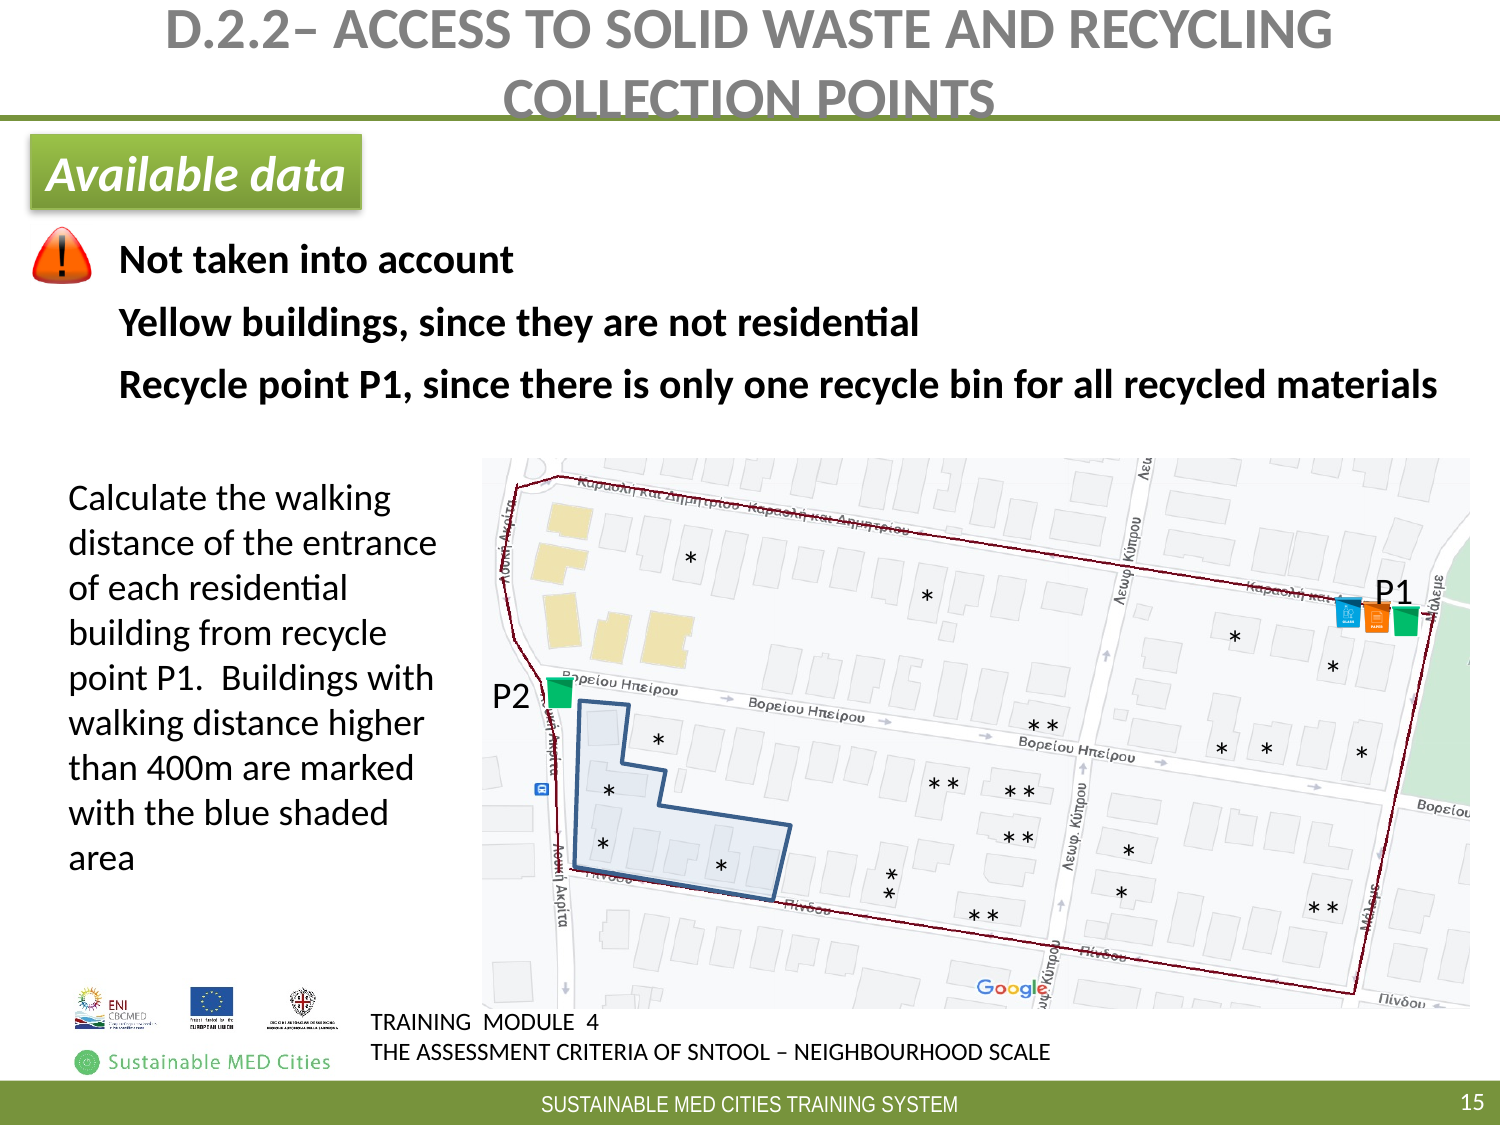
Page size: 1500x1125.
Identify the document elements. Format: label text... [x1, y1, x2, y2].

slide_number 15 [1149, 1079, 1500, 1121]
picture [62, 978, 356, 1080]
text_box D.2.2– ACCESS TO SOLID WASTE AND RECYCLING COLLECTION POINTS [0, 0, 1500, 121]
text_box Not taken into account Yellow buildings, since they are not residential Recycle point P1, since there is only one recycle bin for all recycled materials [104, 224, 1470, 415]
text_box Available data [30, 134, 362, 210]
picture [29, 224, 93, 286]
text_box Calculate the walking distance of the entrance of each residential building from recycle point P1. Buildings with walking distance higher than 400m are marked with the blue shaded area [53, 465, 477, 886]
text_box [482, 458, 1470, 1009]
